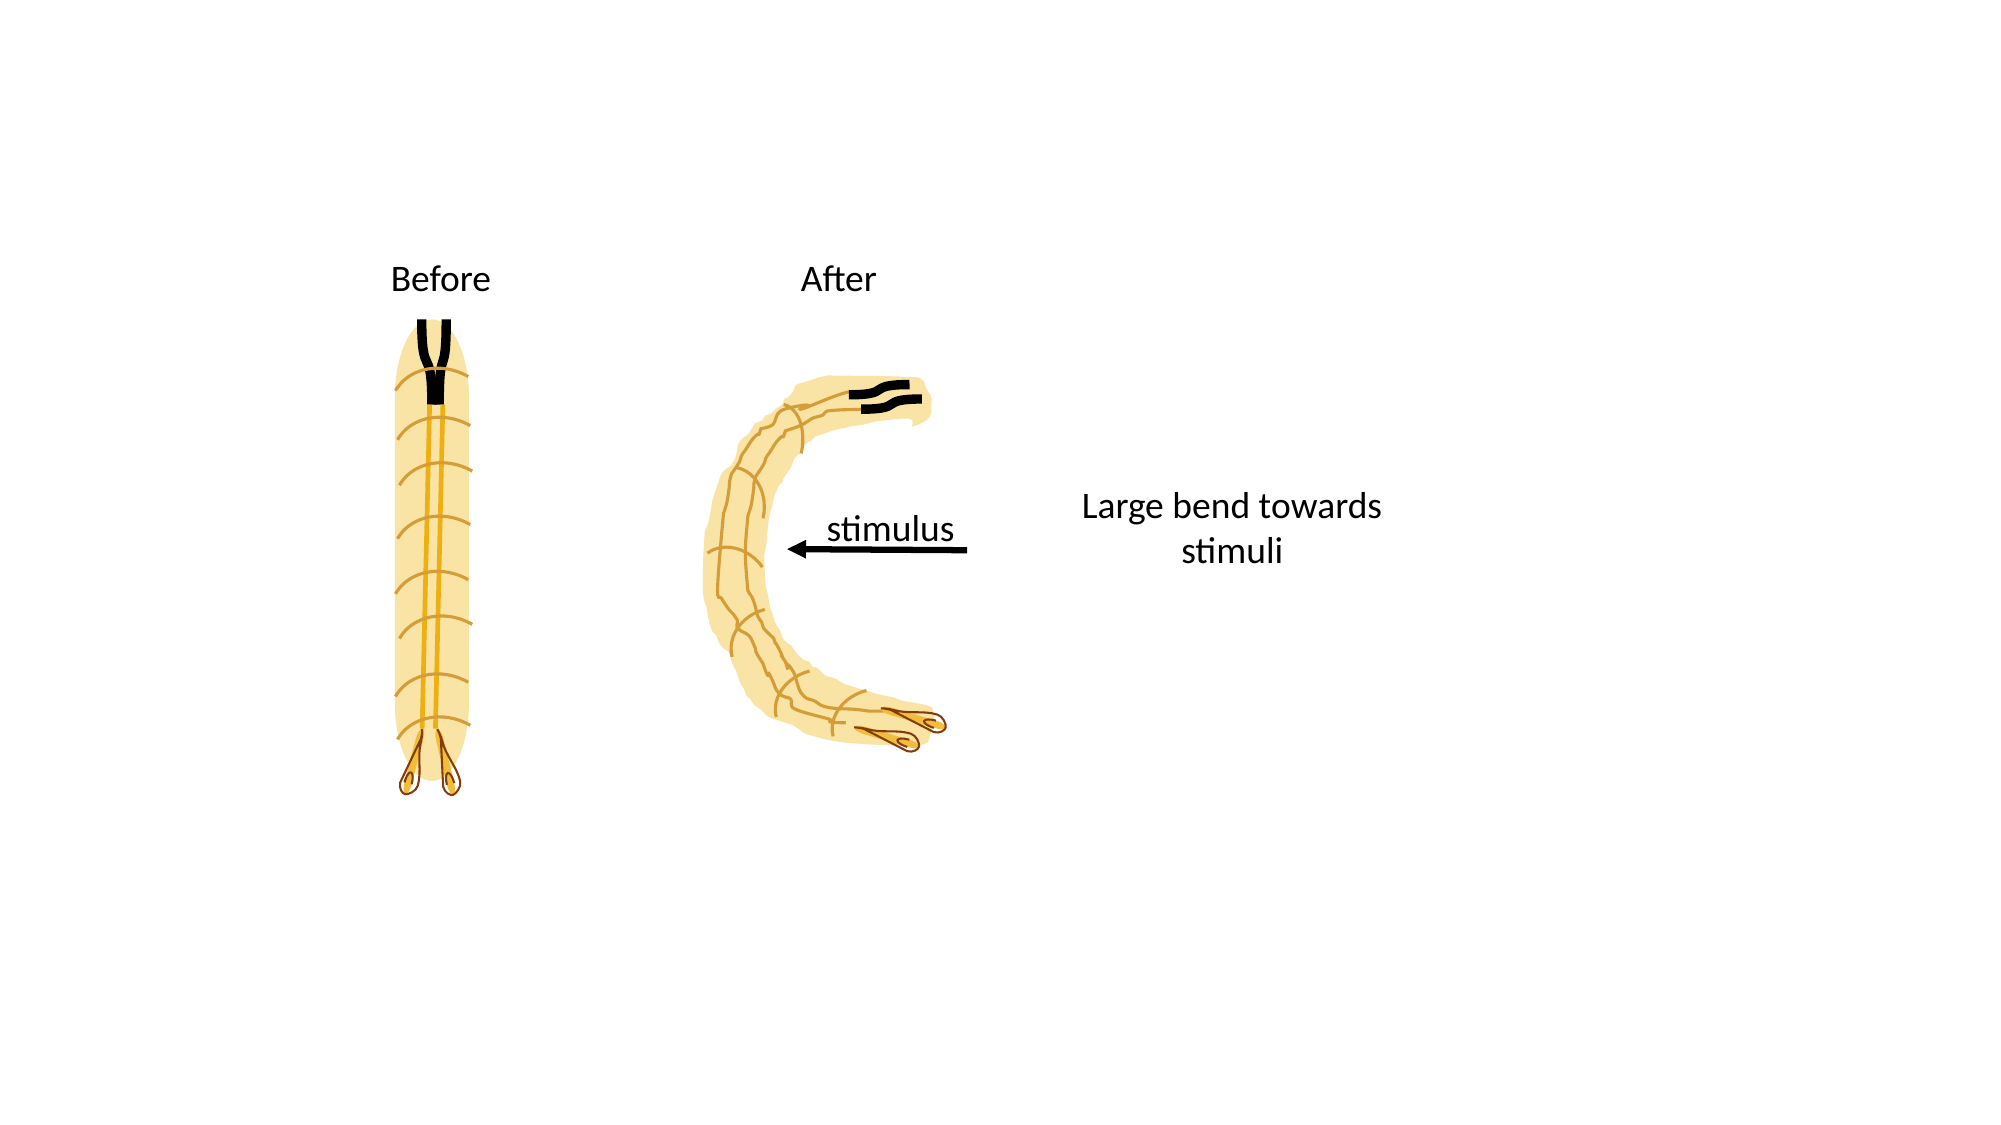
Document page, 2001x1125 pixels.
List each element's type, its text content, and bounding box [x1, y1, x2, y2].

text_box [691, 375, 948, 762]
text_box stimulus [948, 496, 970, 557]
text_box Before [376, 247, 507, 307]
text_box After [786, 246, 893, 307]
text_box Large bend towards stimuli [1067, 473, 1398, 579]
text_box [388, 319, 505, 816]
